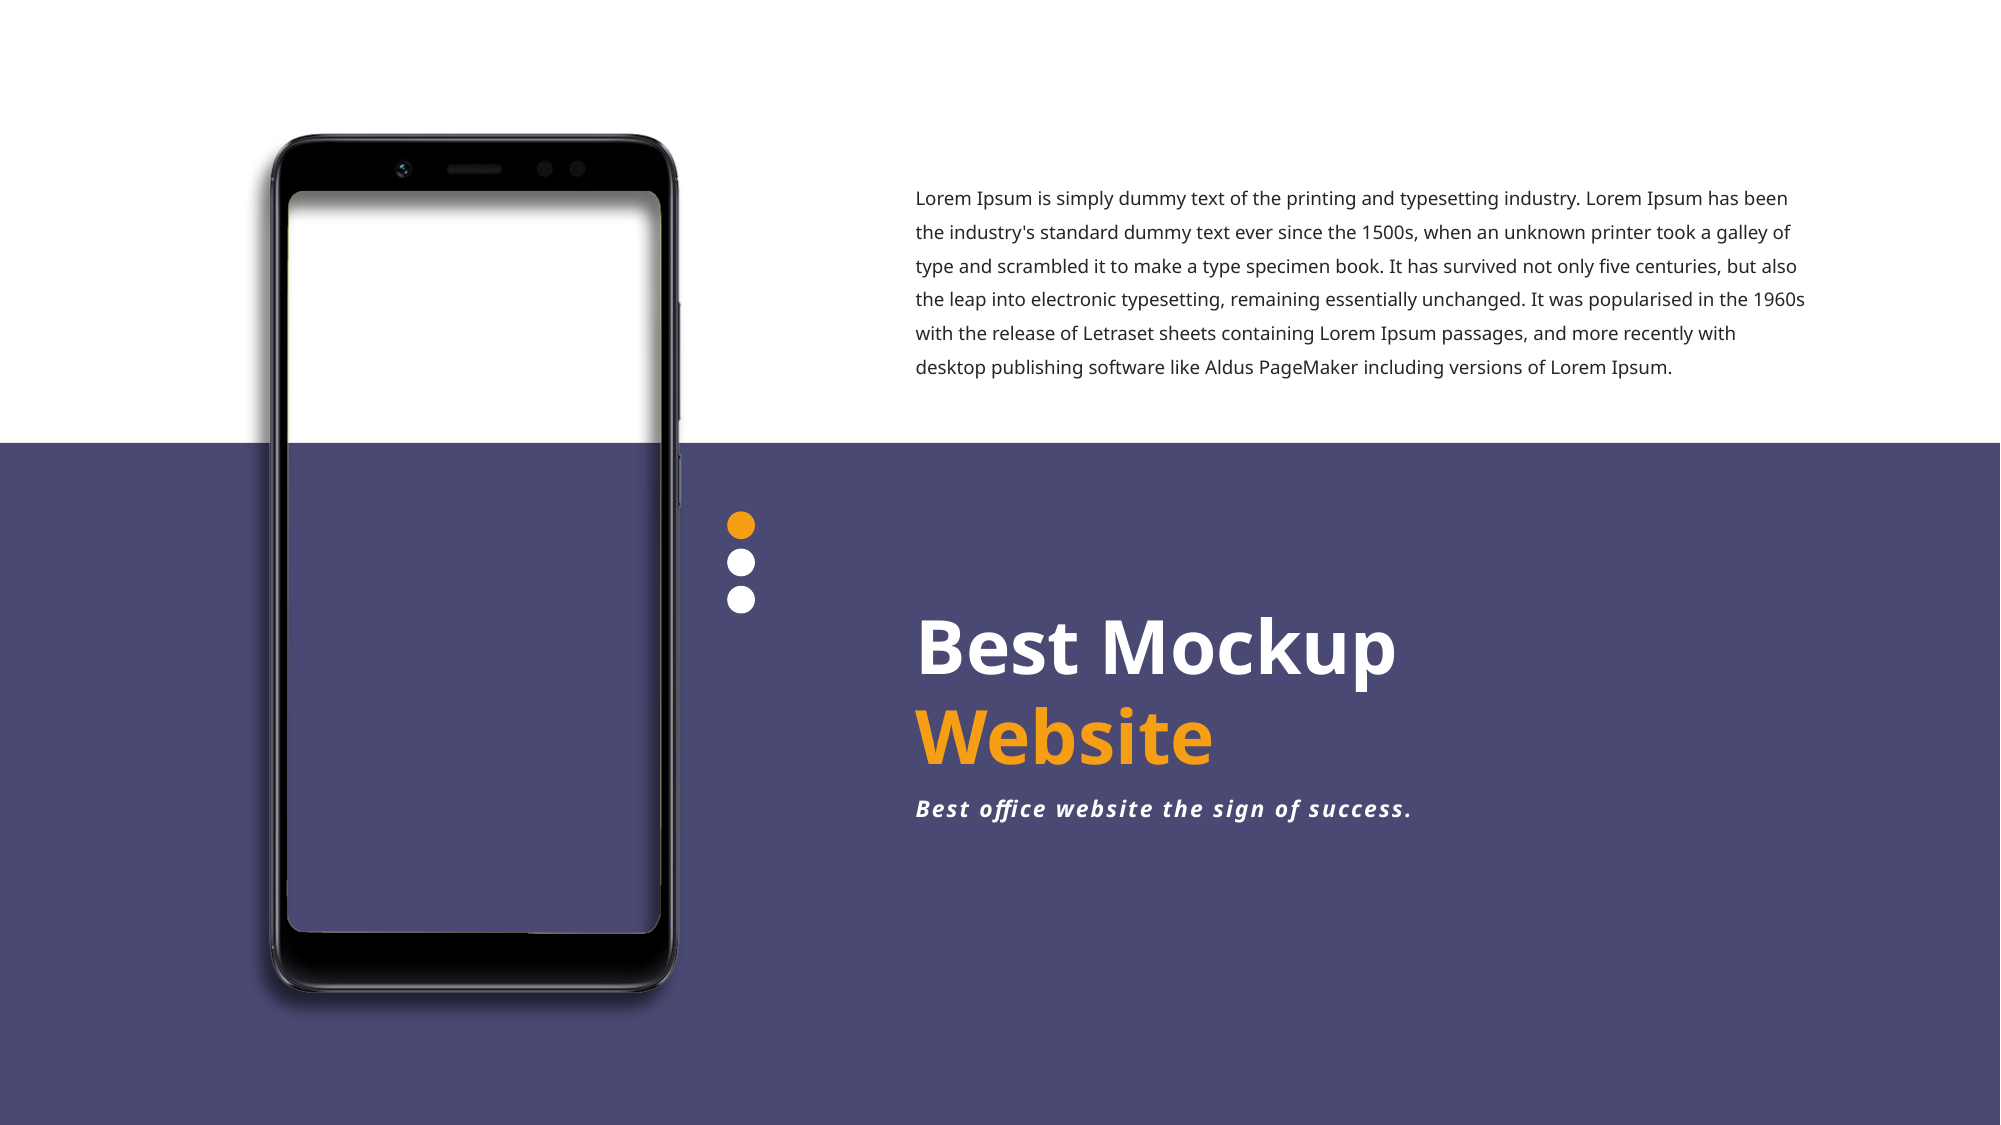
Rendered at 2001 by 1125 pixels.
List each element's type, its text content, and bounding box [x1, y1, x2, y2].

text_box Best Mockup Website [1002, 592, 1466, 787]
text_box Lorem Ipsum is simply dummy text of the printing and typesetting industry. Lorem Ipsum has been the industry's standard dummy text ever since the 1500s, when an unknown printer took a galley of type and scrambled it to make a type specimen book. It has survived not only five centuries, but also the leap into electronic typesetting, remaining essentially unchanged. It was popularised in the 1960s with the release of Letraset sheets containing Lorem Ipsum passages, and more recently with desktop publishing software like Aldus PageMaker including versions of Lorem Ipsum. [1002, 168, 1824, 386]
text_box Best office website the sign of success. [1002, 787, 1466, 830]
picture [0, 61, 1002, 1064]
text_box [0, 442, 2000, 1125]
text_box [689, 548, 793, 577]
